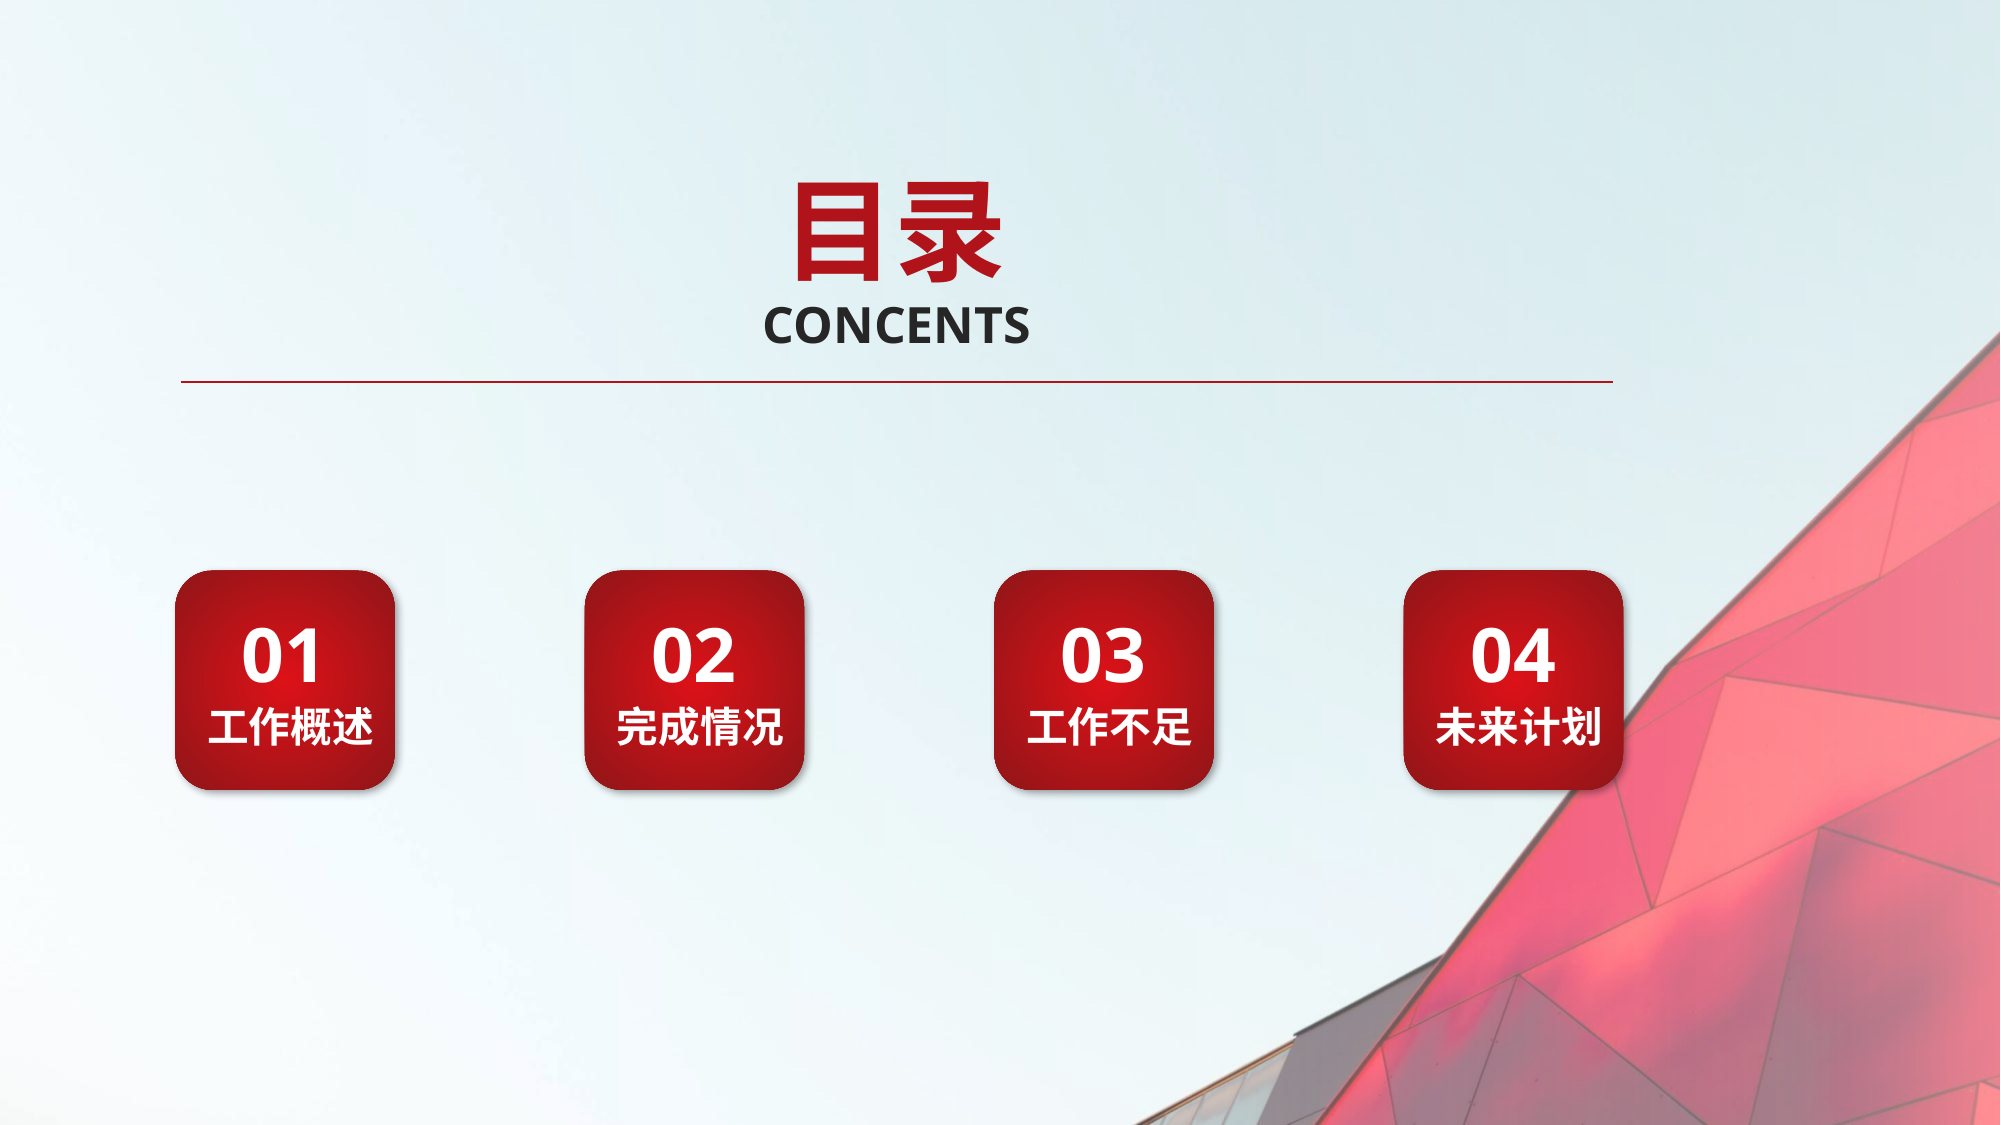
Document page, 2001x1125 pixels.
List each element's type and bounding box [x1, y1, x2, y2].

text_box [175, 570, 395, 790]
text_box [994, 570, 1214, 790]
text_box [0, 0, 2000, 1125]
text_box [584, 570, 805, 790]
text_box [1403, 570, 1624, 790]
text_box [739, 152, 1055, 362]
